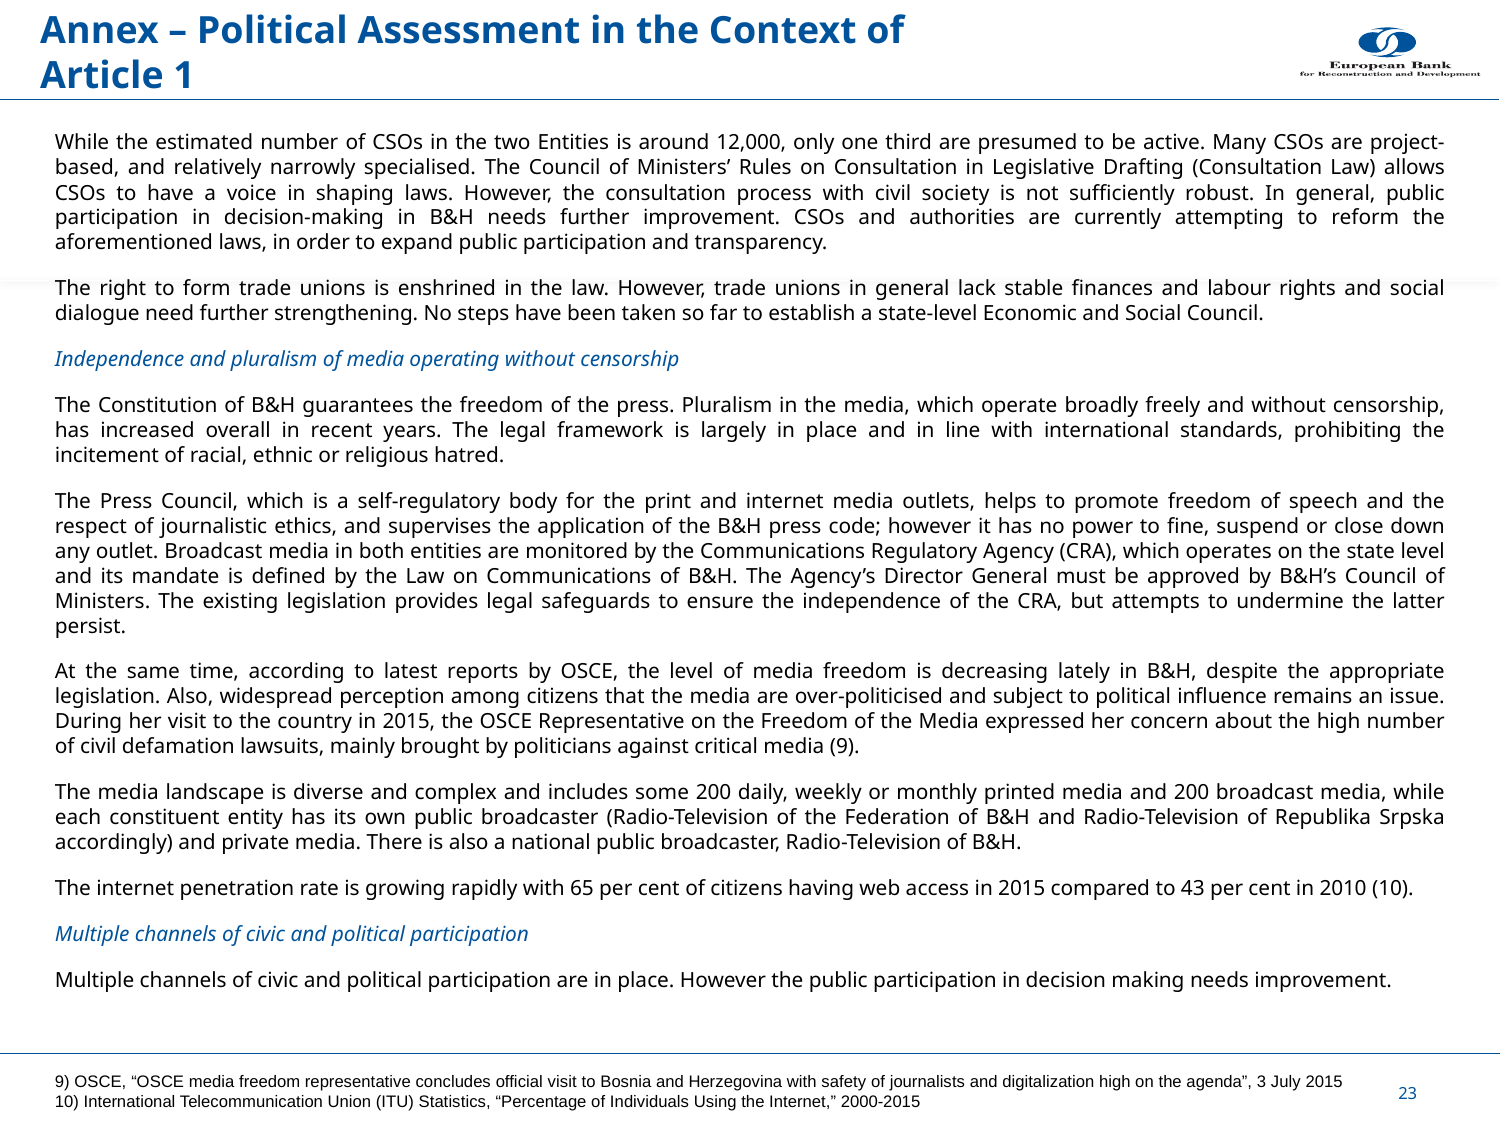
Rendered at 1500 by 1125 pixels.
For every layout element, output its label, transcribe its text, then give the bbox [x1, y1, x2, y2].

title Annex – Political Assessment in the Context of Article 1 [40, 0, 1033, 102]
text_box 9) OSCE, “OSCE media freedom representative concludes official visit to Bosnia and Herzegovina with safety of journalists and digitalization high on the agenda”, 3 July 2015 10) International Telecommunication Union (ITU) Statistics, “Percentage of Individuals Using the Internet,” 2000-2015 [40, 1063, 1393, 1119]
text_box While the estimated number of CSOs in the two Entities is around 12,000, only one third are presumed to be active. Many CSOs are project-based, and relatively narrowly specialised. The Council of Ministers’ Rules on Consultation in Legislative Drafting (Consultation Law) allows CSOs to have a voice in shaping laws. However, the consultation process with civil society is not sufficiently robust. In general, public participation in decision-making in B&H needs further improvement. CSOs and authorities are currently attempting to reform the aforementioned laws, in order to expand public participation and transparency. The right to form trade unions is enshrined in the law. However, trade unions in general lack stable finances and labour rights and social dialogue need further strengthening. No steps have been taken so far to establish a state-level Economic and Social Council. Independence and pluralism of media operating without censorship The Constitution of B&H guarantees the freedom of the press. Pluralism in the media, which operate broadly freely and without censorship, has increased overall in recent years. The legal framework is largely in place and in line with international standards, prohibiting the incitement of racial, ethnic or religious hatred. The Press Council, which is a self-regulatory body for the print and internet media outlets, helps to promote freedom of speech and the respect of journalistic ethics, and supervises the application of the B&H press code; however it has no power to fine, suspend or close down any outlet. Broadcast media in both entities are monitored by the Communications Regulatory Agency (CRA), which operates on the state level and its mandate is defined by the Law on Communications of B&H. The Agency’s Director General must be approved by B&H’s Council of Ministers. The existing legislation provides legal safeguards to ensure the independence of the CRA, but attempts to undermine the latter persist. At the same time, according to latest reports by OSCE, the level of media freedom is decreasing lately in B&H, despite the appropriate legislation. Also, widespread perception among citizens that the media are over-politicised and subject to political influence remains an issue. During her visit to the country in 2015, the OSCE Representative on the Freedom of the Media expressed her concern about the high number of civil defamation lawsuits, mainly brought by politicians against critical media (9). The media landscape is diverse and complex and includes some 200 daily, weekly or monthly printed media and 200 broadcast media, while each constituent entity has its own public broadcaster (Radio-Television of the Federation of B&H and Radio-Television of Republika Srpska accordingly) and private media. There is also a national public broadcaster, Radio-Television of B&H. The internet penetration rate is growing rapidly with 65 per cent of citizens having web access in 2015 compared to 43 per cent in 2010 (10). Multiple channels of civic and political participation Multiple channels of civic and political participation are in place. However the public participation in decision making needs improvement. [40, 121, 1460, 999]
slide_number 23 [1358, 1062, 1418, 1125]
